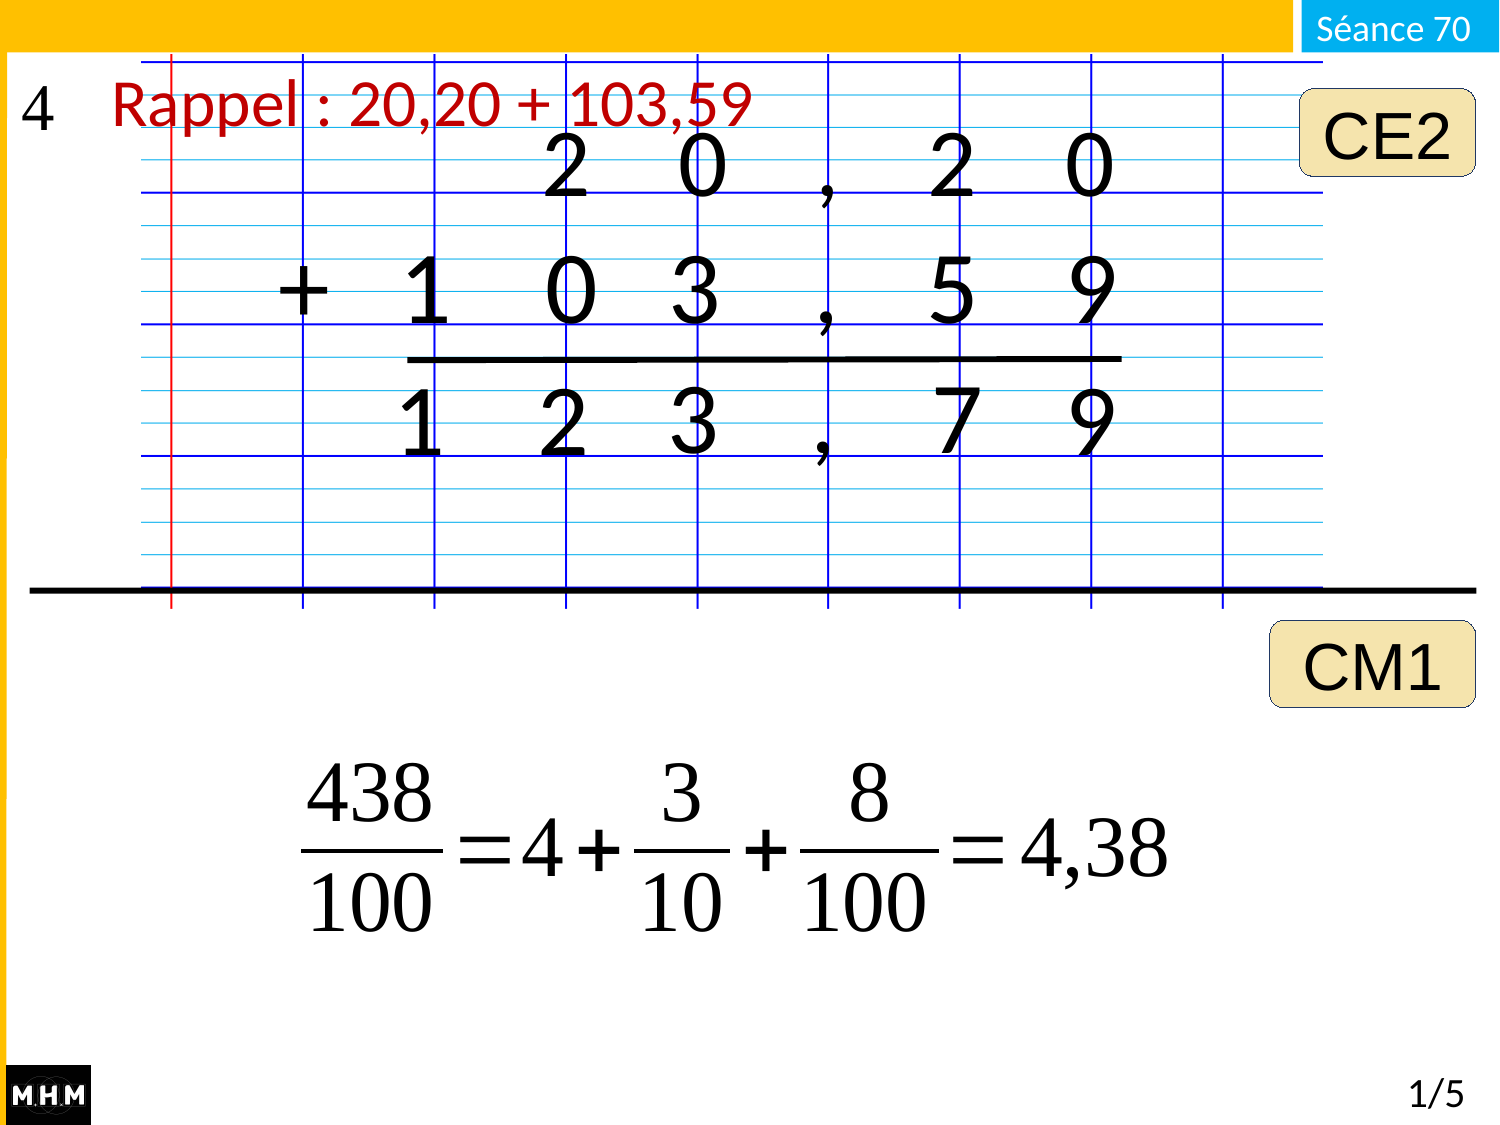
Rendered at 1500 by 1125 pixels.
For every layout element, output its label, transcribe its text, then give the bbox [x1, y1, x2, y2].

text_box Rappel : 20,20 + 103,59 [96, 60, 135, 149]
text_box CM1 [1269, 620, 1476, 708]
picture [140, 54, 1323, 619]
list 1/5 [1373, 1064, 1500, 1125]
picture [6, 1065, 91, 1125]
text_box CE2 [1327, 88, 1476, 177]
